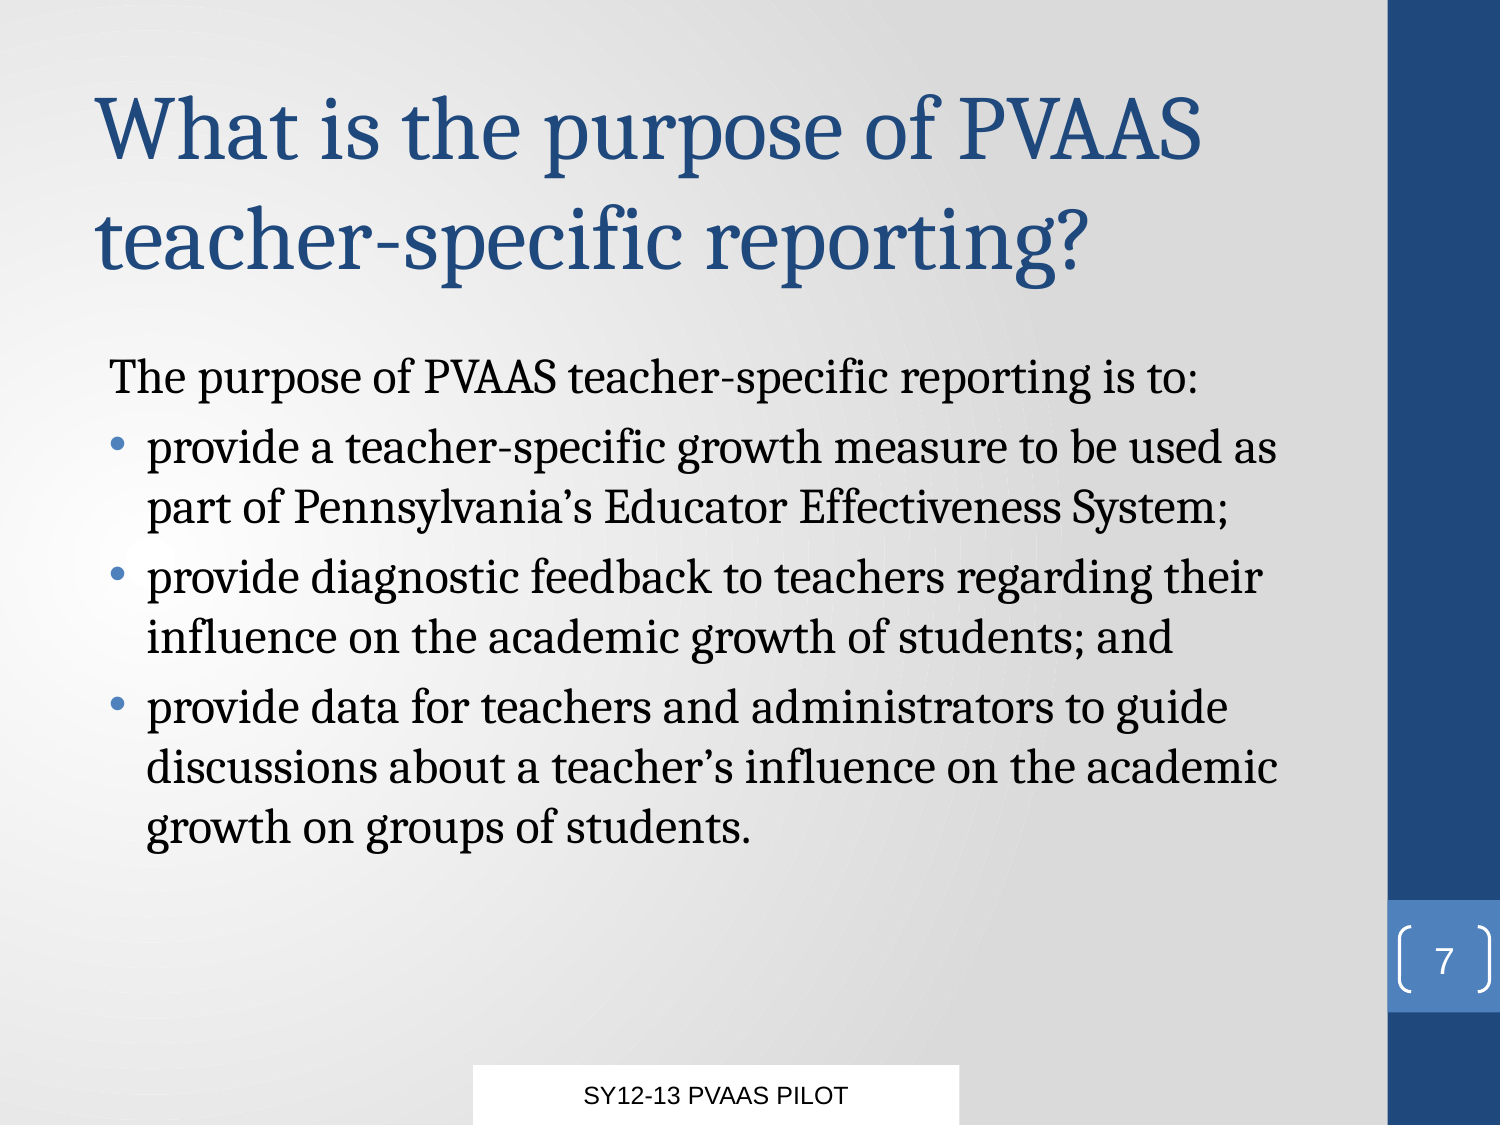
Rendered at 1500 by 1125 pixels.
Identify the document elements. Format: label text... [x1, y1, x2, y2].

footer SY12-13 PVAAS PILOT [473, 1065, 960, 1125]
slide_number 7 [1397, 925, 1492, 994]
list The purpose of PVAAS teacher-specific reporting is to: provide a teacher-specific growth measure to be used as part of Pennsylvania’s Educator Effectiveness System; provide diagnostic feedback to teachers regarding their influence on the academic growth of students; and provide data for teachers and administrators to guide discussions about a teacher’s influence on the academic growth on groups of students. [75, 335, 1325, 1050]
title What is the purpose of PVAAS teacher-specific reporting? [79, 139, 1330, 327]
